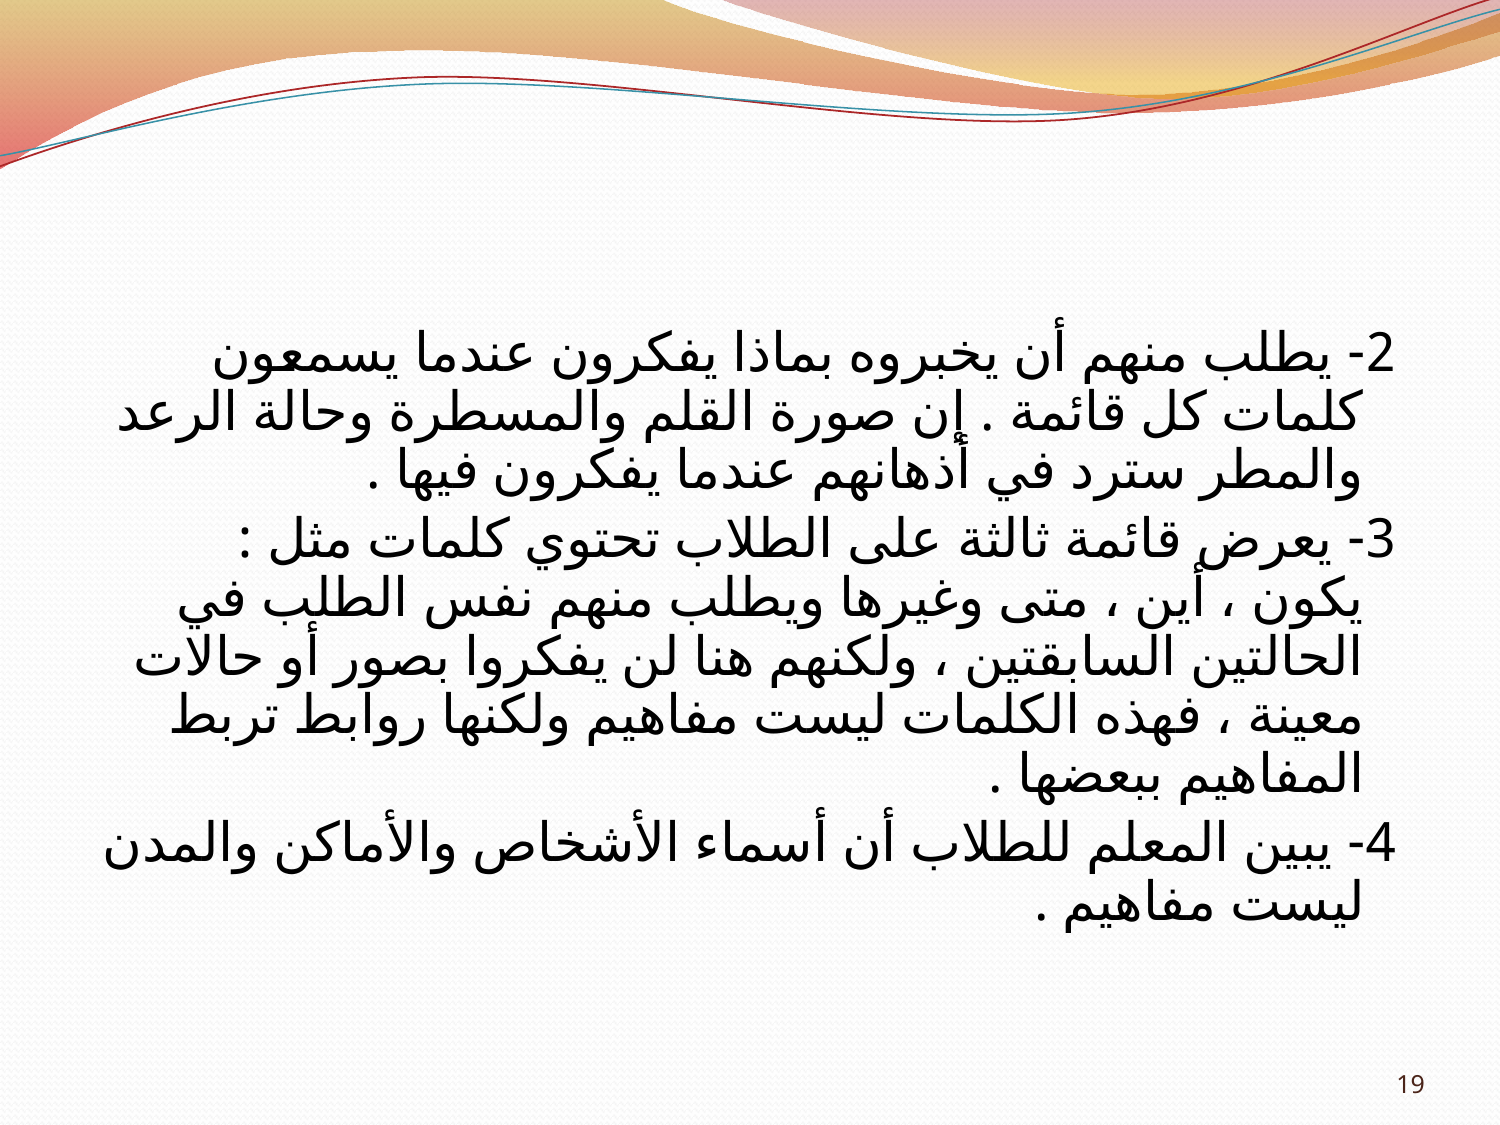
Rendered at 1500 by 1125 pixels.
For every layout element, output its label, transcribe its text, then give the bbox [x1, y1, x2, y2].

slide_number 19 [1299, 1042, 1425, 1103]
list 2- يطلب منهم أن يخبروه بماذا يفكرون عندما يسمعون كلمات كل قائمة . إن صورة القلم والمسطرة وحالة الرعد والمطر سترد في أذهانهم عندما يفكرون فيها . 3- يعرض قائمة ثالثة على الطلاب تحتوي كلمات مثل : يكون ، أين ، متى وغيرها ويطلب منهم نفس الطلب في الحالتين السابقتين ، ولكنهم هنا لن يفكروا بصور أو حالات معينة ، فهذه الكلمات ليست مفاهيم ولكنها روابط تربط المفاهيم ببعضها . 4- يبين المعلم للطلاب أن أسماء الأشخاص والأماكن والمدن ليست مفاهيم . [75, 317, 1425, 1038]
